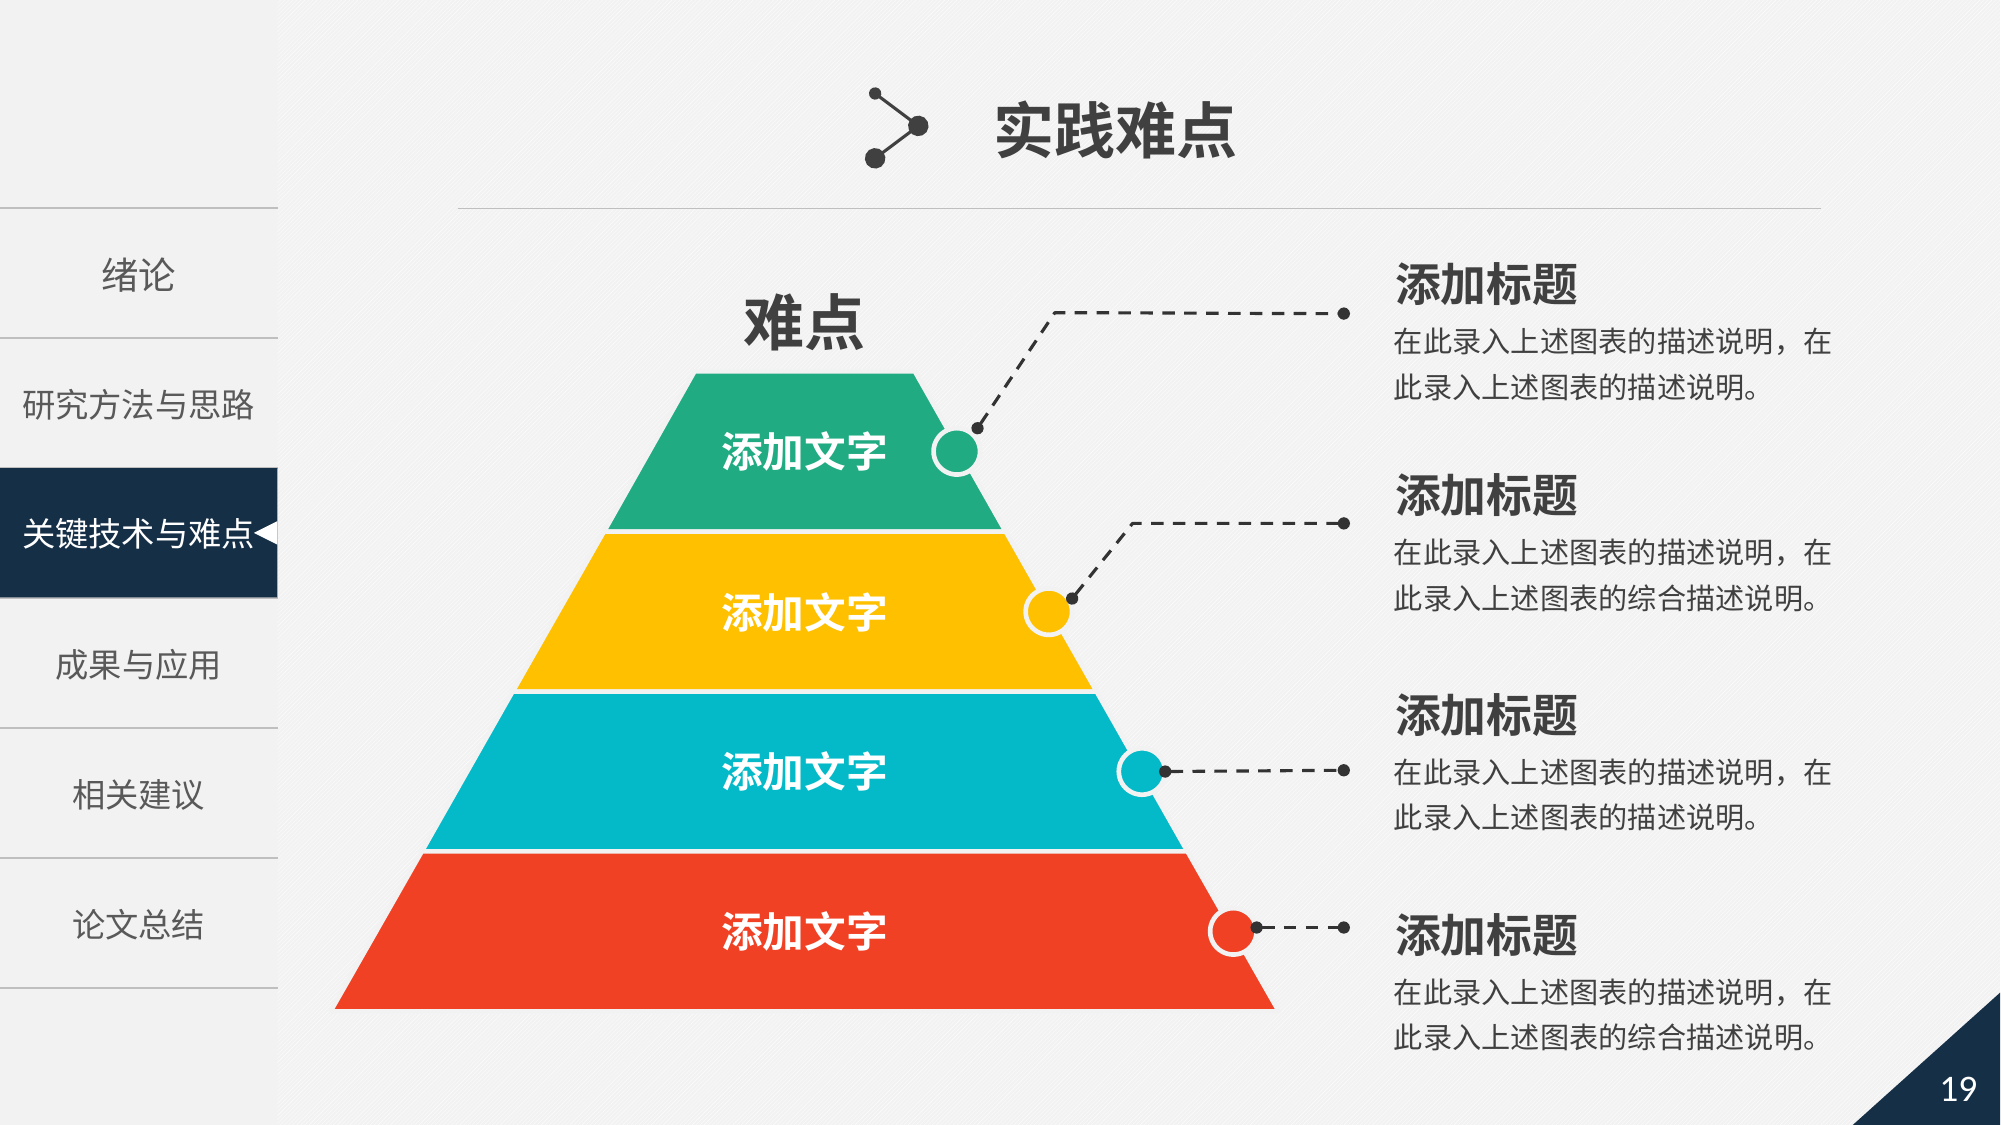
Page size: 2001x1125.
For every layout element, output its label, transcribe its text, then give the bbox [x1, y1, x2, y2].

text_box 在此录入上述图表的描述说明，在此录入上述图表的描述说明。 [1378, 736, 1869, 843]
text_box 添加标题 [1379, 679, 1594, 736]
text_box 添加标题 [1379, 248, 1594, 305]
text_box [512, 531, 1097, 691]
text_box [422, 691, 1188, 851]
text_box [1209, 907, 1258, 956]
text_box 在此录入上述图表的描述说明，在此录入上述图表的综合描述说明。 [1378, 956, 1869, 1063]
text_box 添加标题 [1379, 898, 1594, 956]
text_box 添加标题 [1379, 459, 1594, 516]
text_box 添加文字 [569, 901, 1040, 962]
text_box 实践难点 [979, 84, 1254, 173]
text_box 在此录入上述图表的描述说明，在此录入上述图表的综合描述说明。 [1378, 516, 1869, 623]
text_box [875, 93, 919, 159]
text_box [1117, 747, 1166, 796]
text_box [1066, 589, 1080, 605]
text_box [604, 448, 1006, 531]
text_box [932, 427, 982, 476]
text_box [330, 851, 1279, 1012]
text_box 难点 [728, 276, 881, 365]
text_box 在此录入上述图表的描述说明，在此录入上述图表的描述说明。 [1378, 305, 1869, 412]
text_box [1330, 517, 1351, 530]
text_box [971, 418, 985, 435]
text_box [1333, 307, 1351, 320]
text_box 添加文字 [651, 421, 958, 482]
text_box 添加文字 [625, 581, 984, 642]
text_box [1024, 587, 1074, 636]
text_box [666, 371, 943, 421]
text_box 添加文字 [569, 741, 1040, 802]
